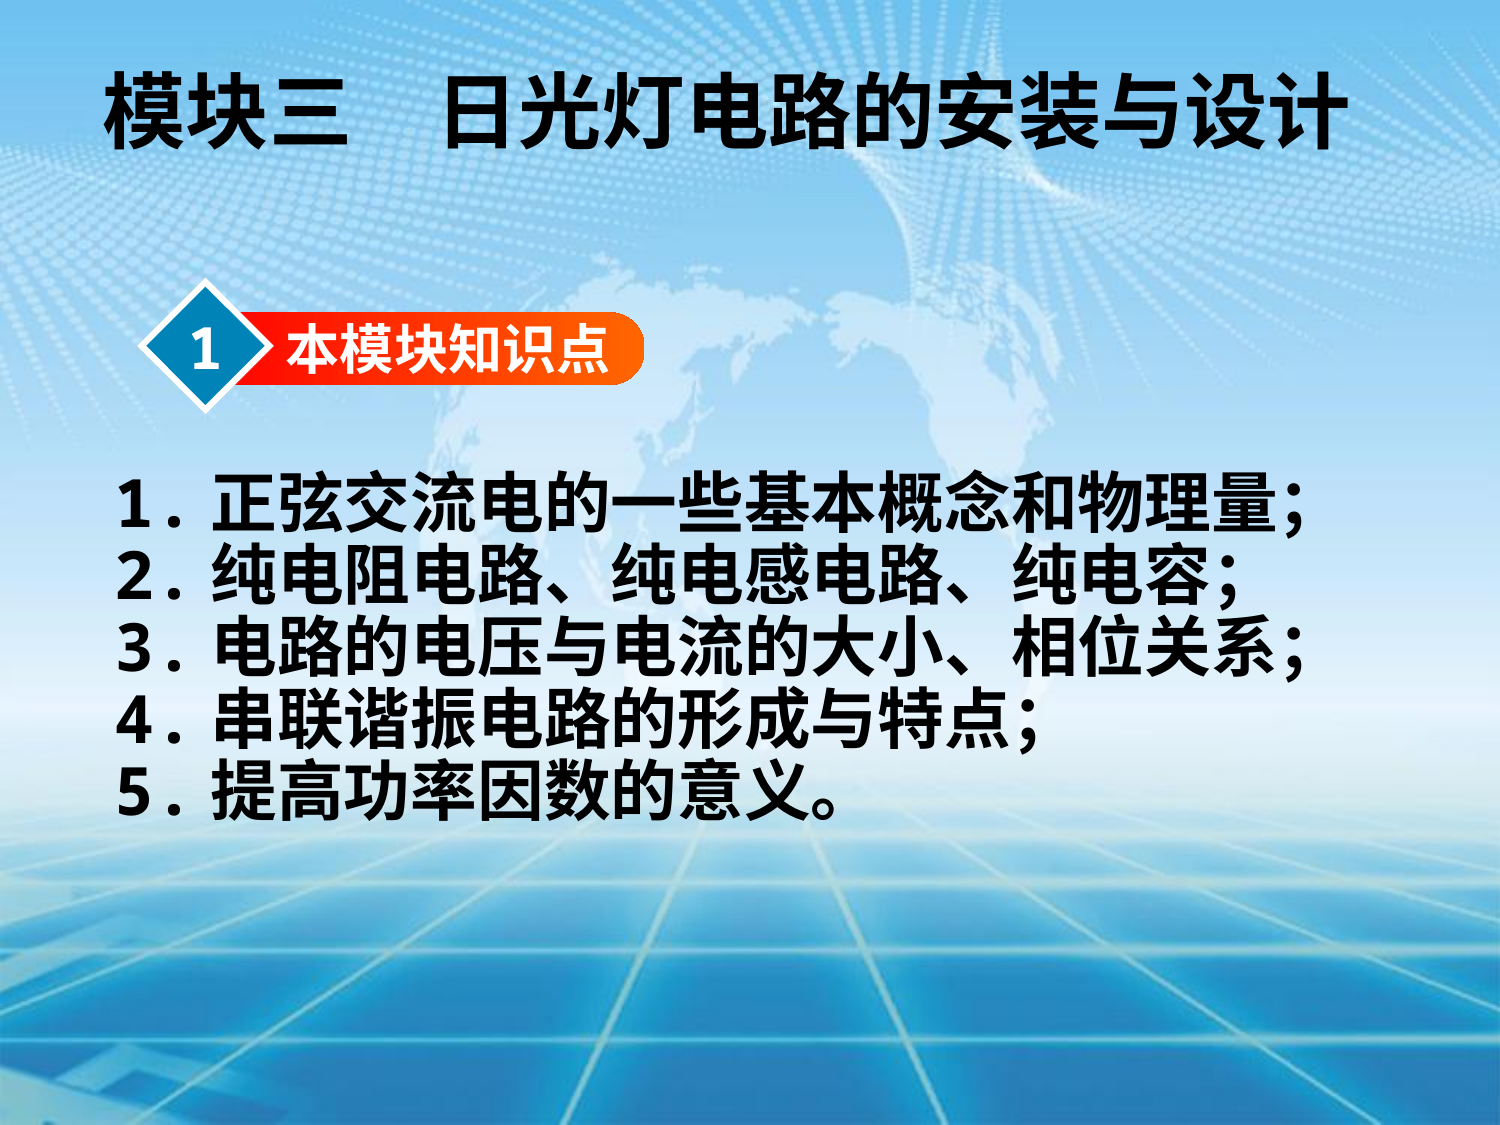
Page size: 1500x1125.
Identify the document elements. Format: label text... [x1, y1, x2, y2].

text_box [233, 312, 271, 385]
text_box 模块三 日光灯电路的安装与设计 [70, 15, 1384, 204]
text_box 本模块知识点 [271, 307, 642, 388]
text_box 1.正弦交流电的一些基本概念和物理量； 2.纯电阻电路、纯电感电路、纯电容； 3.电路的电压与电流的大小、相位关系； 4.串联谐振电路的形成与特点； 5.提高功率因数的意义。 [99, 462, 1417, 838]
text_box 1 [141, 282, 270, 410]
picture [0, 0, 1500, 1125]
